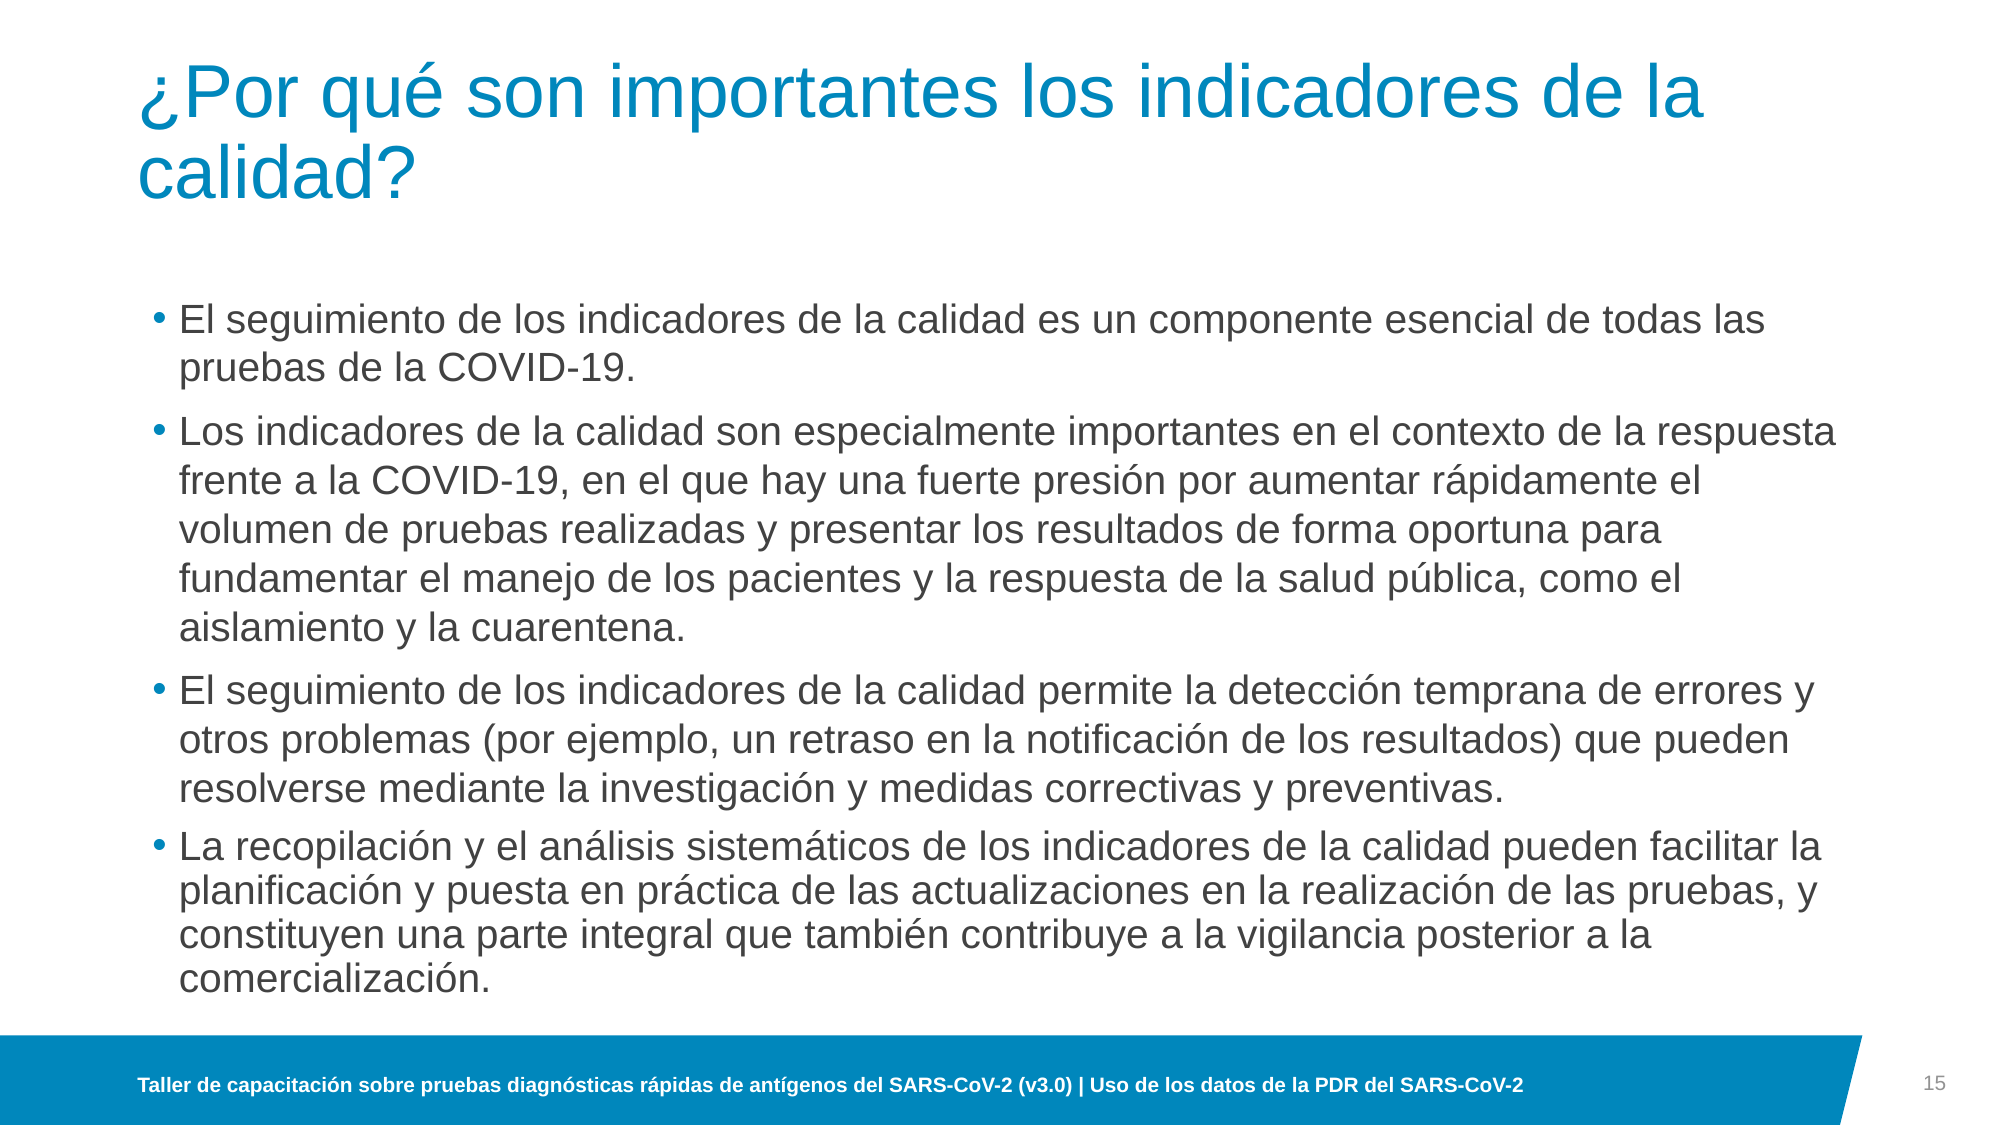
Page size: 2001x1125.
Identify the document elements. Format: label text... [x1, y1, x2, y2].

footer Taller de capacitación sobre pruebas diagnósticas rápidas de antígenos del SARS-CoV-2 (v3.0) | Uso de los datos de la PDR del SARS-CoV-2 [137, 1042, 1659, 1125]
list El seguimiento de los indicadores de la calidad es un componente esencial de todas las pruebas de la COVID-19. Los indicadores de la calidad son especialmente importantes en el contexto de la respuesta frente a la COVID-19, en el que hay una fuerte presión por aumentar rápidamente el volumen de pruebas realizadas y presentar los resultados de forma oportuna para fundamentar el manejo de los pacientes y la respuesta de la salud pública, como el aislamiento y la cuarentena. El seguimiento de los indicadores de la calidad permite la detección temprana de errores y otros problemas (por ejemplo, un retraso en la notificación de los resultados) que pueden resolverse mediante la investigación y medidas correctivas y preventivas. La recopilación y el análisis sistemáticos de los indicadores de la calidad pueden facilitar la planificación y puesta en práctica de las actualizaciones en la realización de las pruebas, y constituyen una parte integral que también contribuye a la vigilancia posterior a la comercialización. [137, 284, 1863, 1014]
slide_number 15 [1862, 1035, 1947, 1125]
title ¿Por qué son importantes los indicadores de la calidad? [137, 59, 1863, 215]
